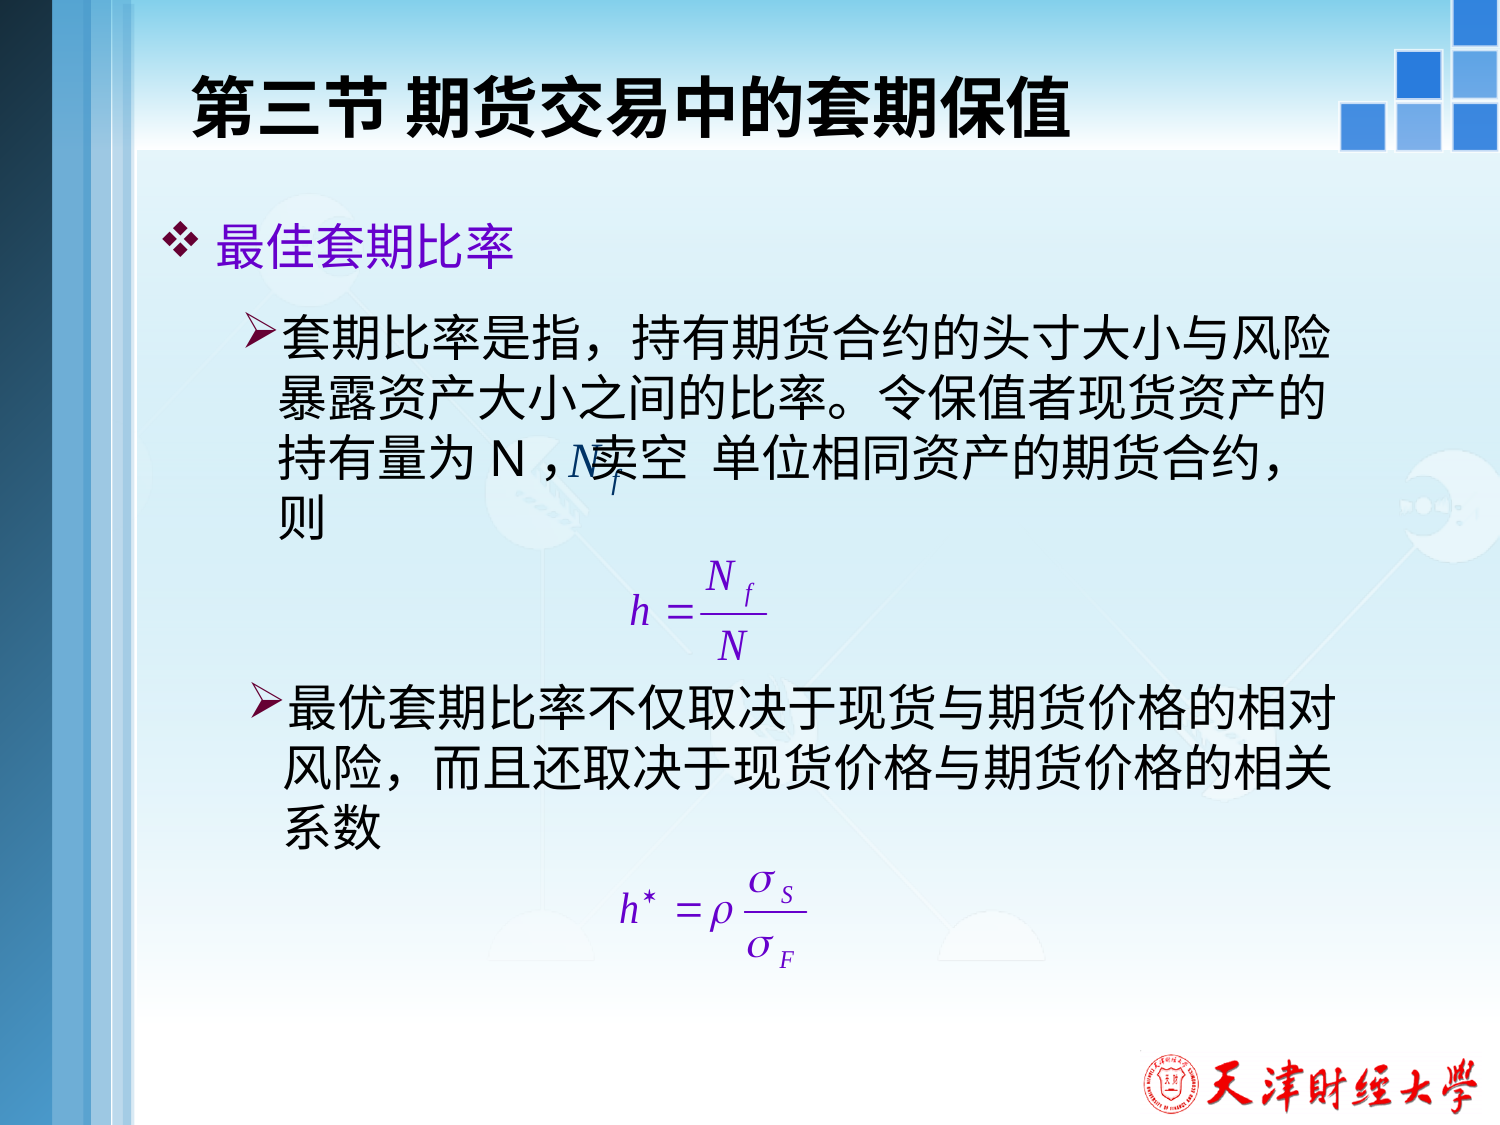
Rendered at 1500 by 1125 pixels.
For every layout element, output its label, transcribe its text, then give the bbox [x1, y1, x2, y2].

text_box 套期比率是指，持有期货合约的头寸大小与风险暴露资产大小之间的比率。令保值者现货资产的持有量为N，卖空 单位相同资产的期货合约，则 [227, 299, 1365, 554]
text_box 最佳套期比率 [144, 207, 1094, 283]
picture [558, 428, 634, 504]
picture [132, 150, 1500, 976]
text_box 最优套期比率不仅取决于现货与期货价格的相对风险，而且还取决于现货价格与期货价格的相关系数 [232, 669, 1371, 864]
picture [1131, 1049, 1500, 1119]
title 第三节 期货交易中的套期保值 [174, 75, 1175, 138]
